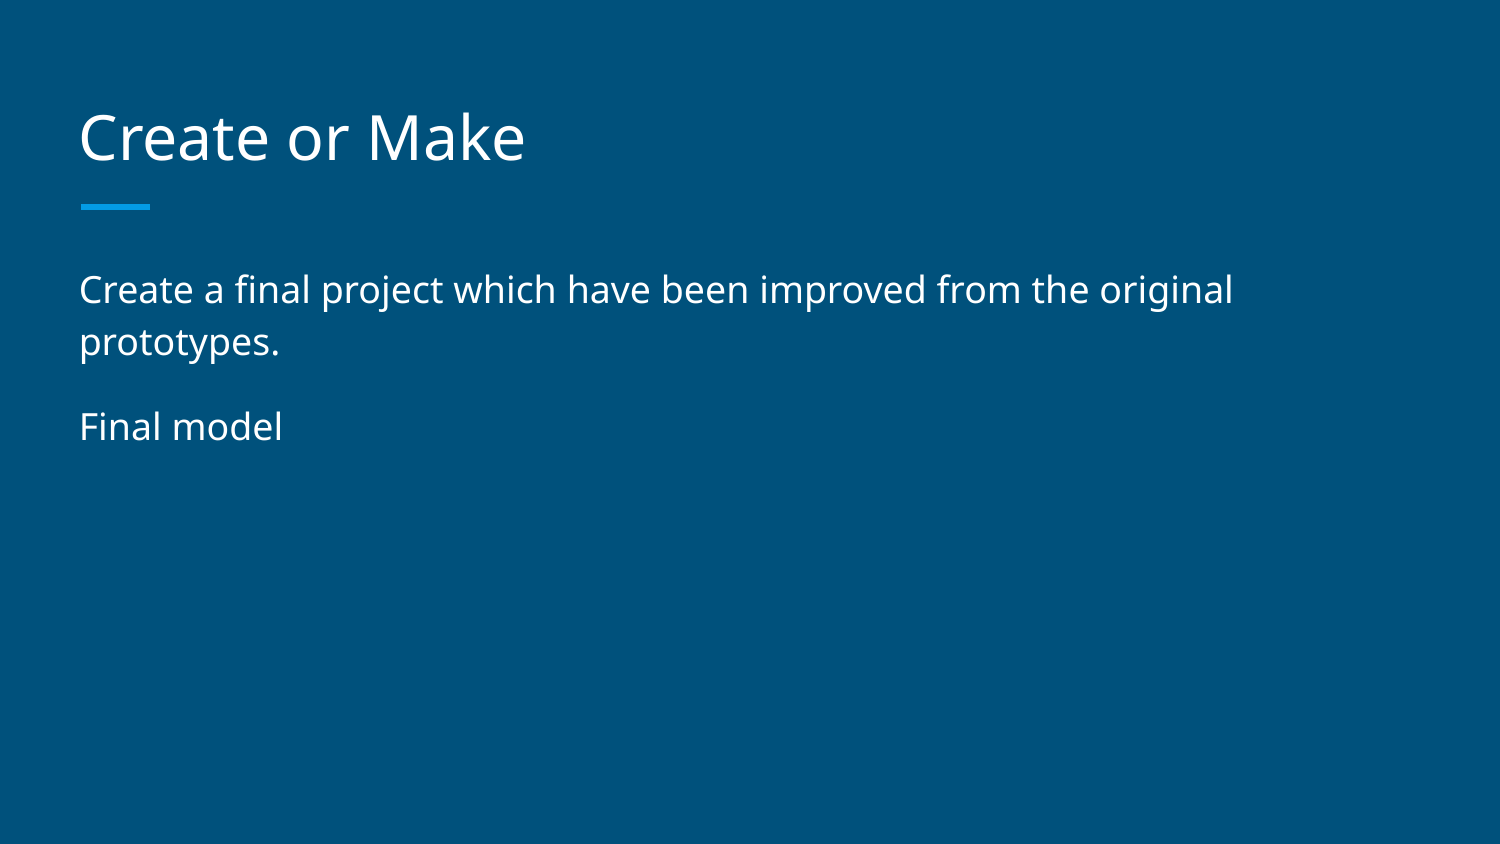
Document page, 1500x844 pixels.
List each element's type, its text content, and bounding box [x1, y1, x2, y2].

title Create or Make [63, 75, 1437, 188]
list Create a final project which have been improved from the original prototypes. Final model [63, 244, 1437, 750]
